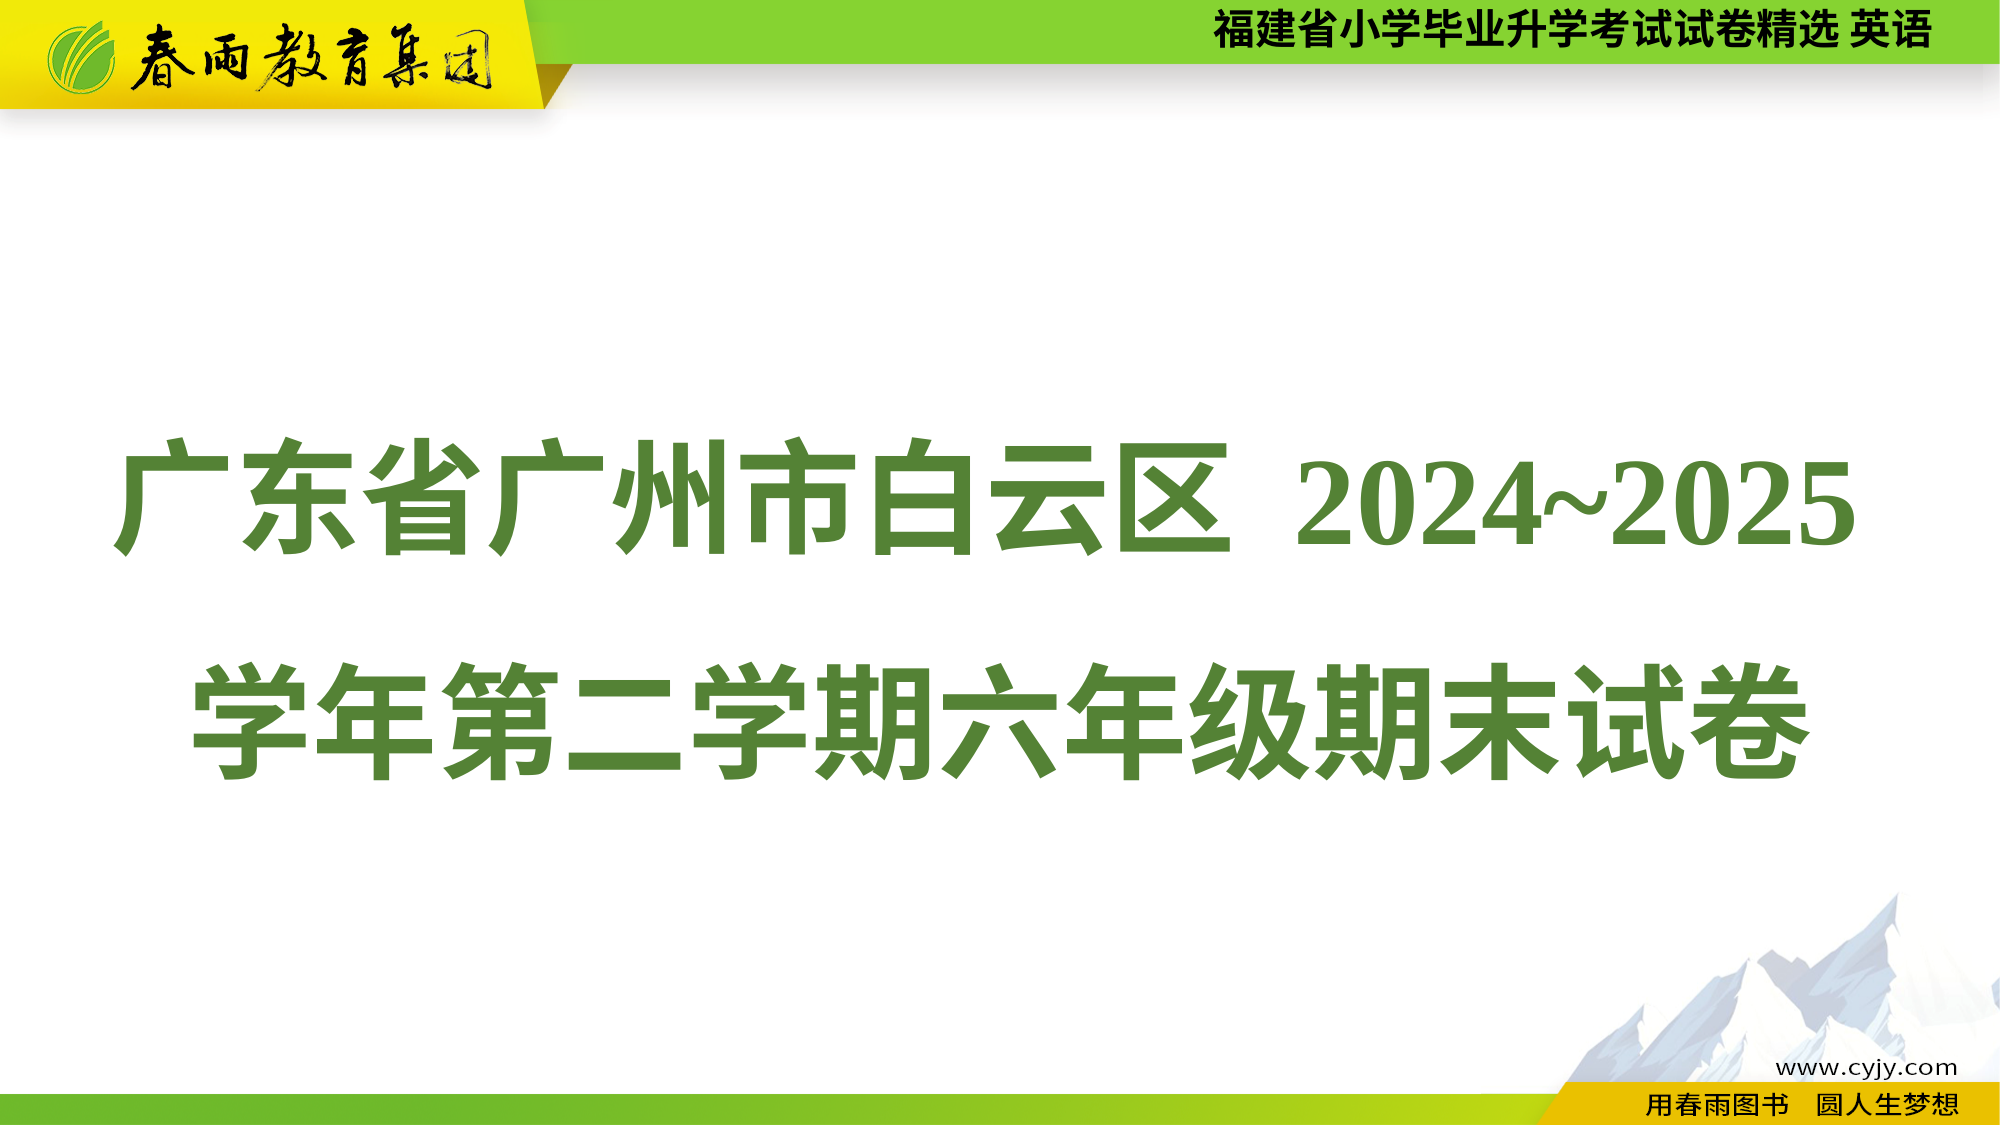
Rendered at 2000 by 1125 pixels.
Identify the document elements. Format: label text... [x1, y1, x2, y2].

picture [0, 802, 2000, 1125]
text_box 广东省广州市白云区 2024~2025 学年第二学期六年级期末试卷 [0, 337, 2000, 802]
picture [0, 0, 2000, 337]
